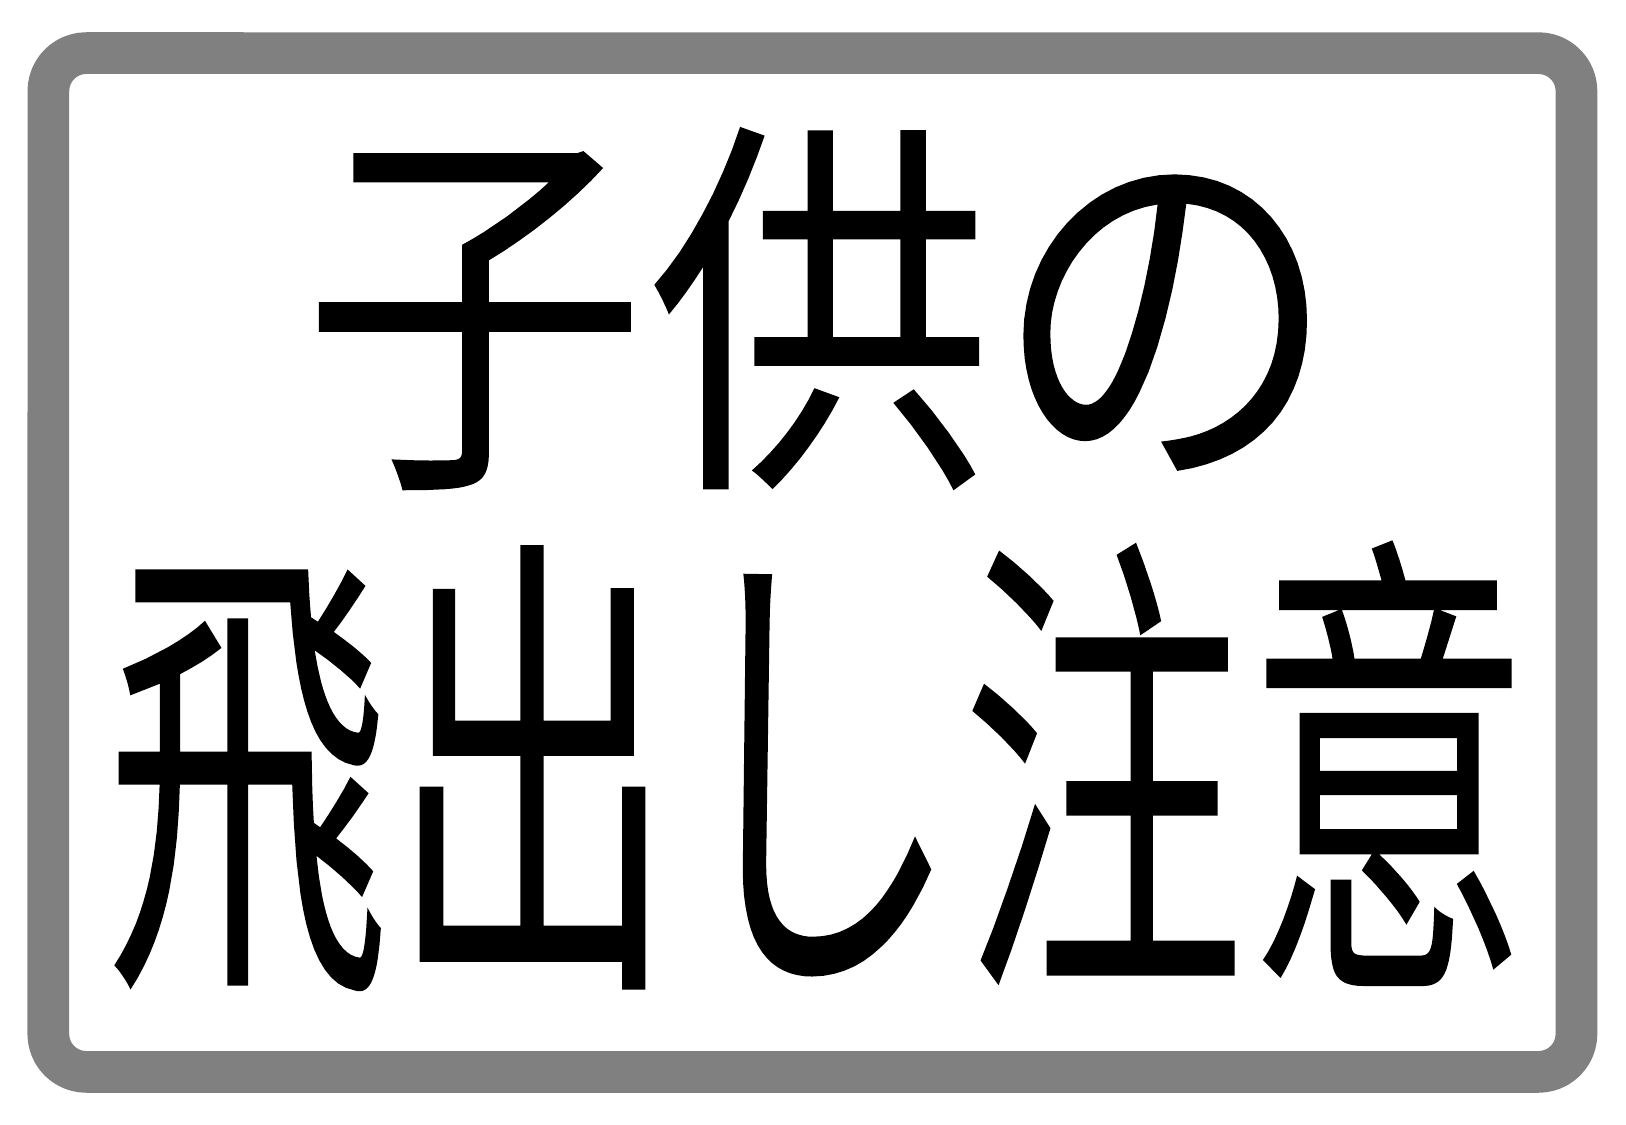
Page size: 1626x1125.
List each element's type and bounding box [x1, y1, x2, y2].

text_box [46, 50, 1579, 1075]
